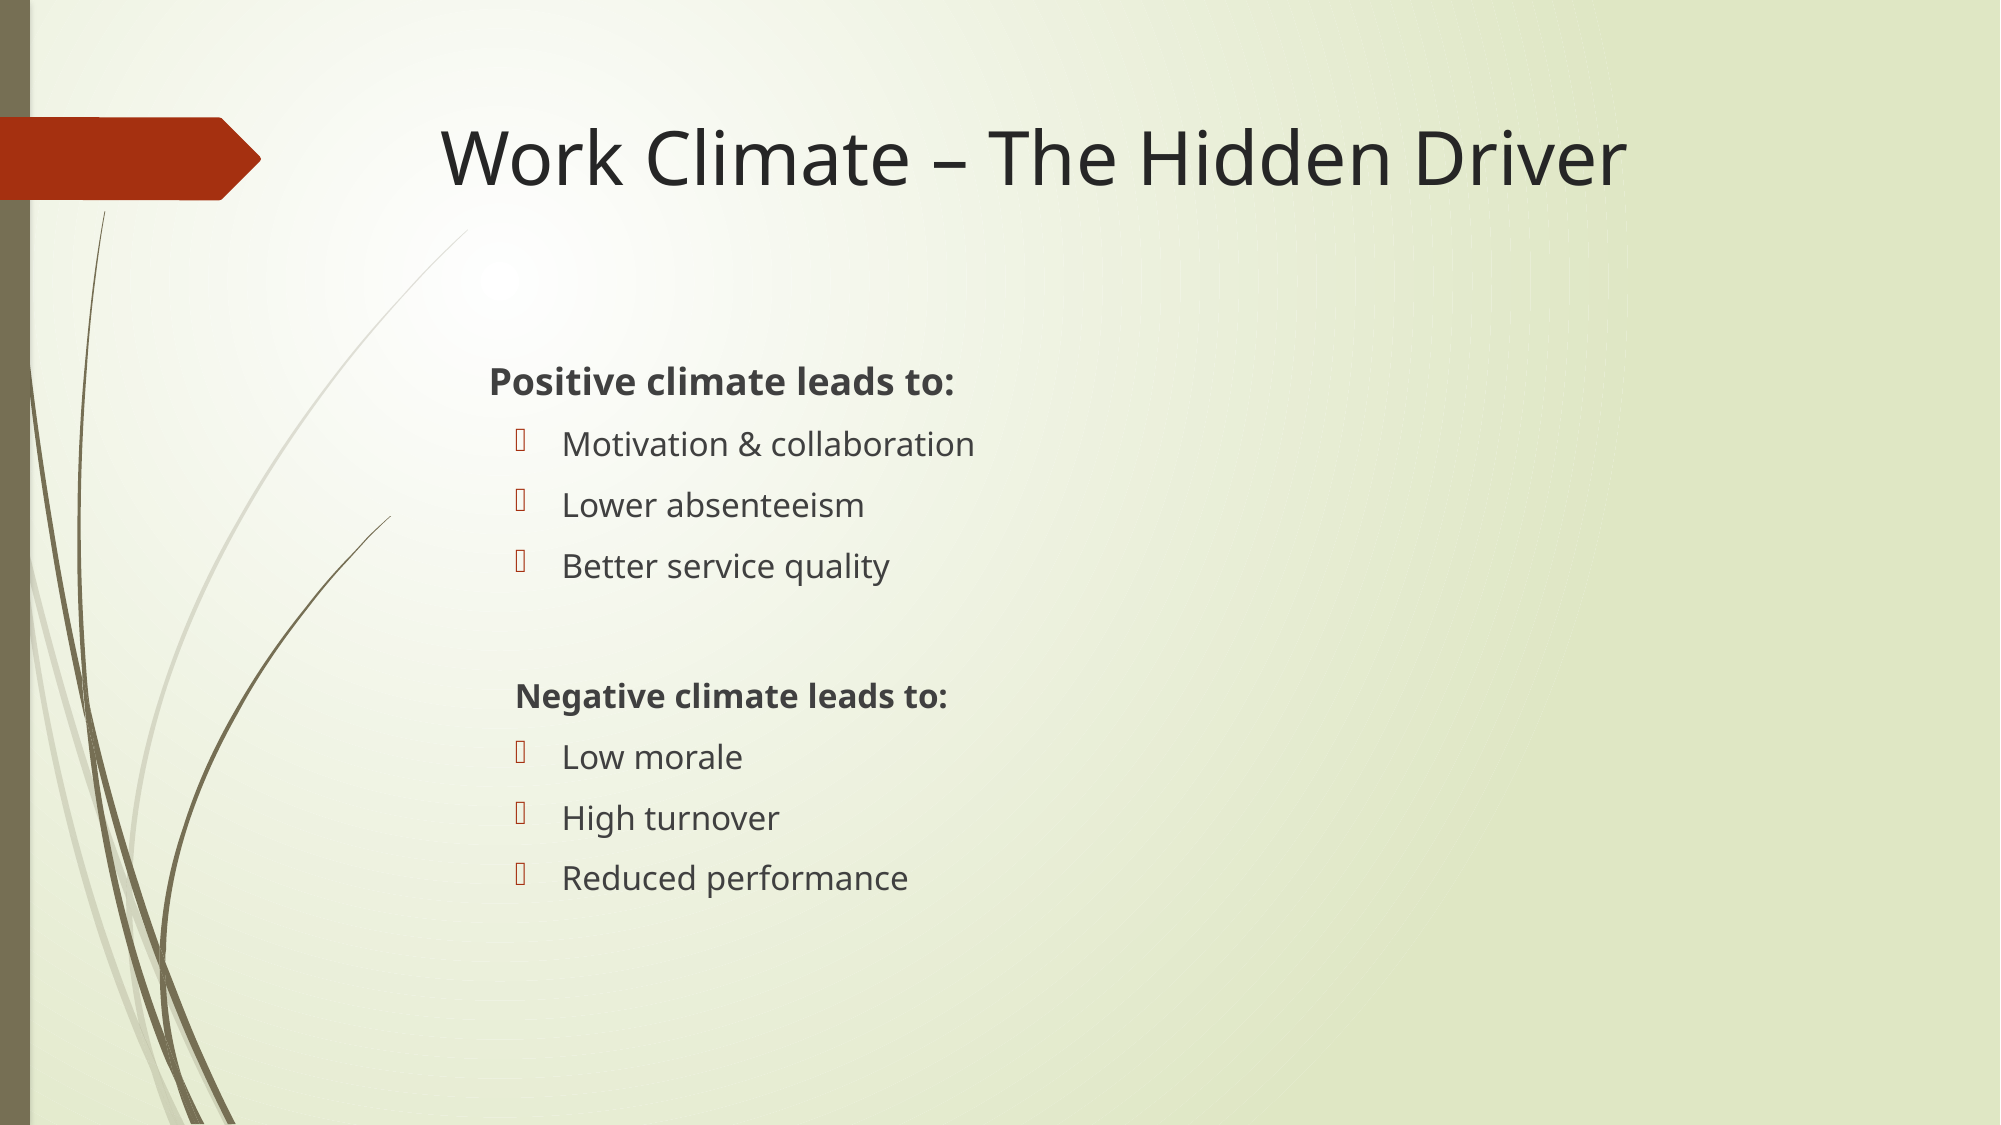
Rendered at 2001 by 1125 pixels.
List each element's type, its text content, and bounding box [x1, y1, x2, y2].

title Work Climate – The Hidden Driver [425, 102, 1888, 313]
list Positive climate leads to: Motivation & collaboration Lower absenteeism Better service quality Negative climate leads to: Low morale High turnover Reduced performance [424, 350, 1888, 970]
